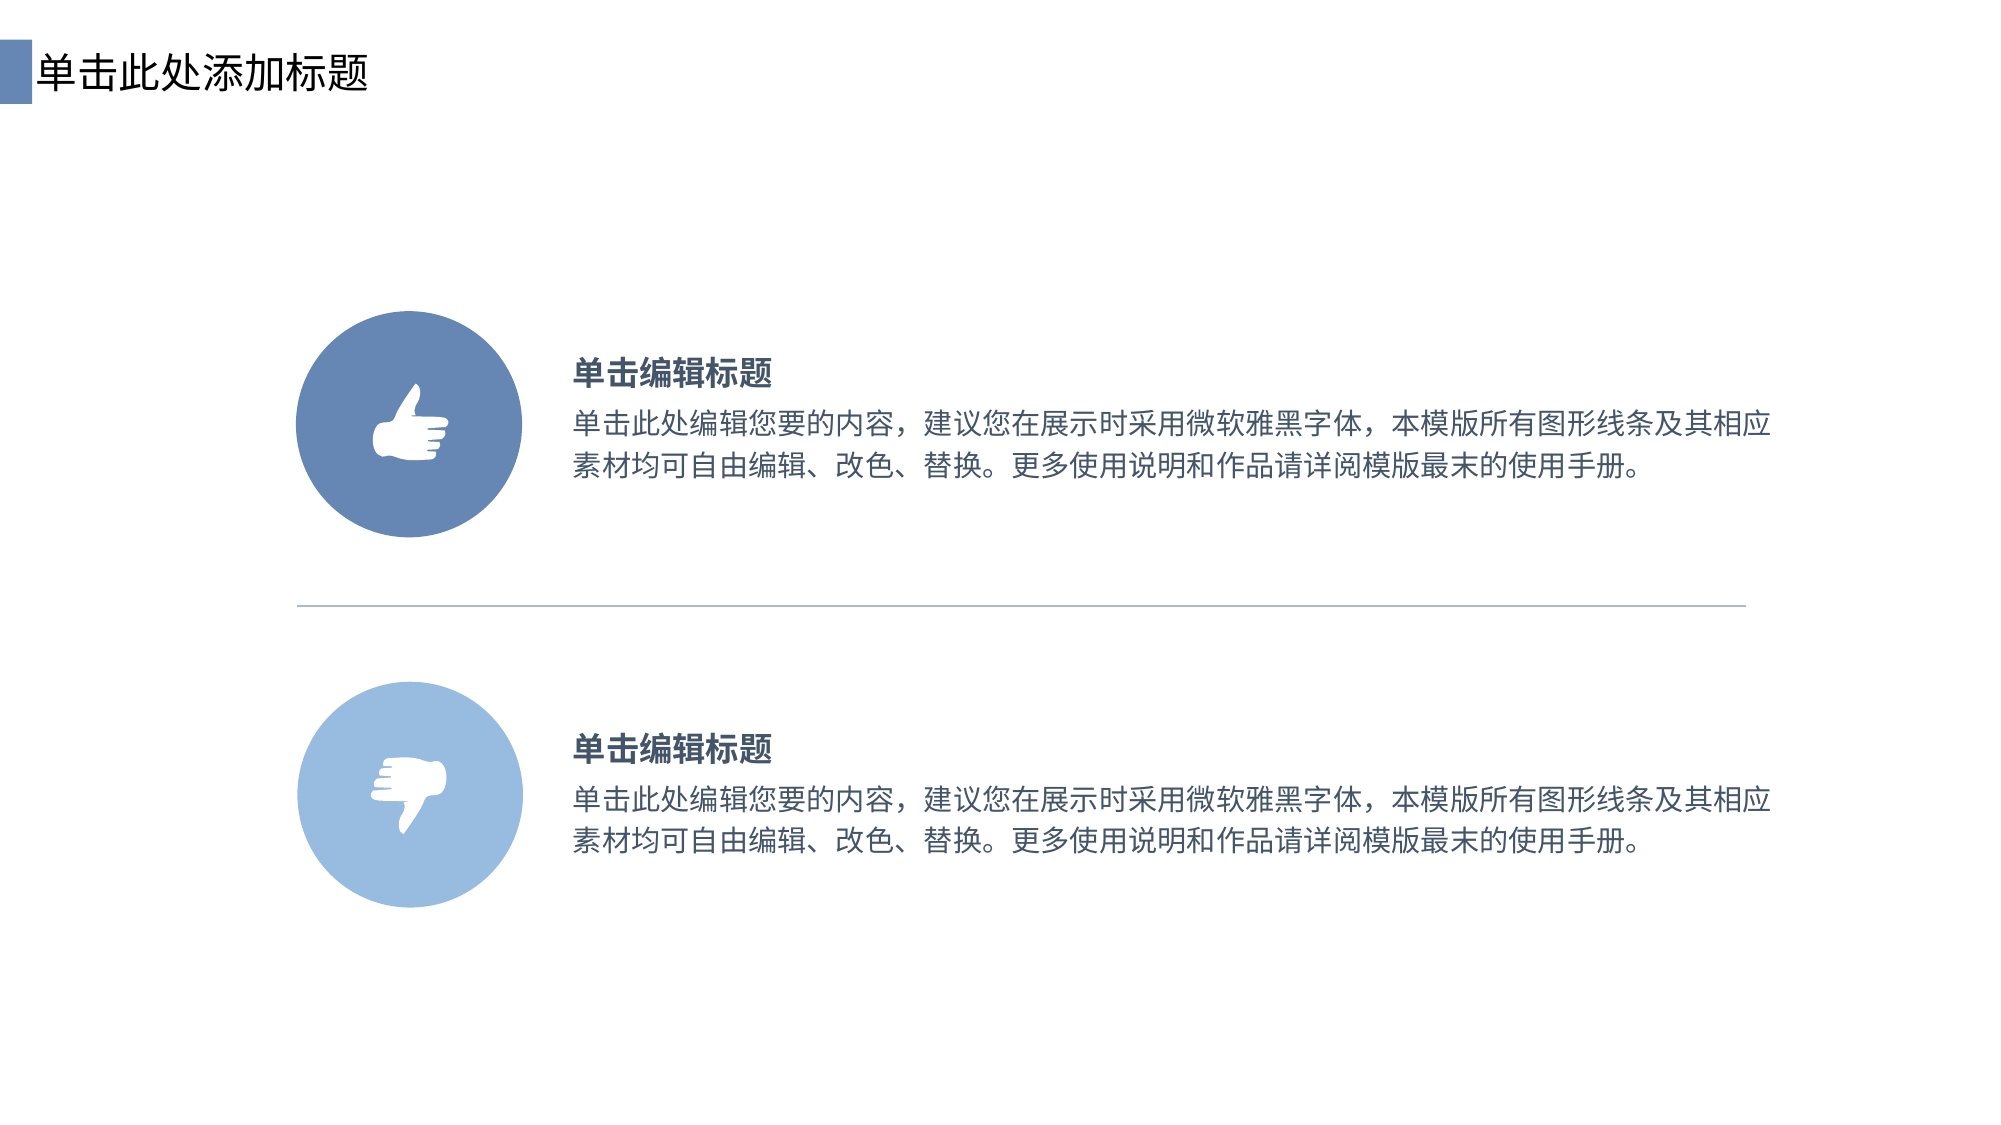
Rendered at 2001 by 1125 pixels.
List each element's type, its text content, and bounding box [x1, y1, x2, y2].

text_box 单击编辑标题 [573, 728, 786, 769]
text_box [294, 310, 524, 539]
text_box 单击此处添加标题 [20, 39, 404, 105]
text_box [372, 383, 449, 461]
text_box [0, 39, 20, 105]
text_box 单击此处编辑您要的内容，建议您在展示时采用微软雅黑字体，本模版所有图形线条及其相应素材均可自由编辑、改色、替换。更多使用说明和作品请详阅模版最末的使用手册。 [573, 773, 1786, 858]
text_box [370, 757, 447, 834]
text_box [296, 681, 524, 909]
text_box 单击编辑标题 [573, 352, 786, 393]
text_box 单击此处编辑您要的内容，建议您在展示时采用微软雅黑字体，本模版所有图形线条及其相应素材均可自由编辑、改色、替换。更多使用说明和作品请详阅模版最末的使用手册。 [573, 398, 1786, 483]
